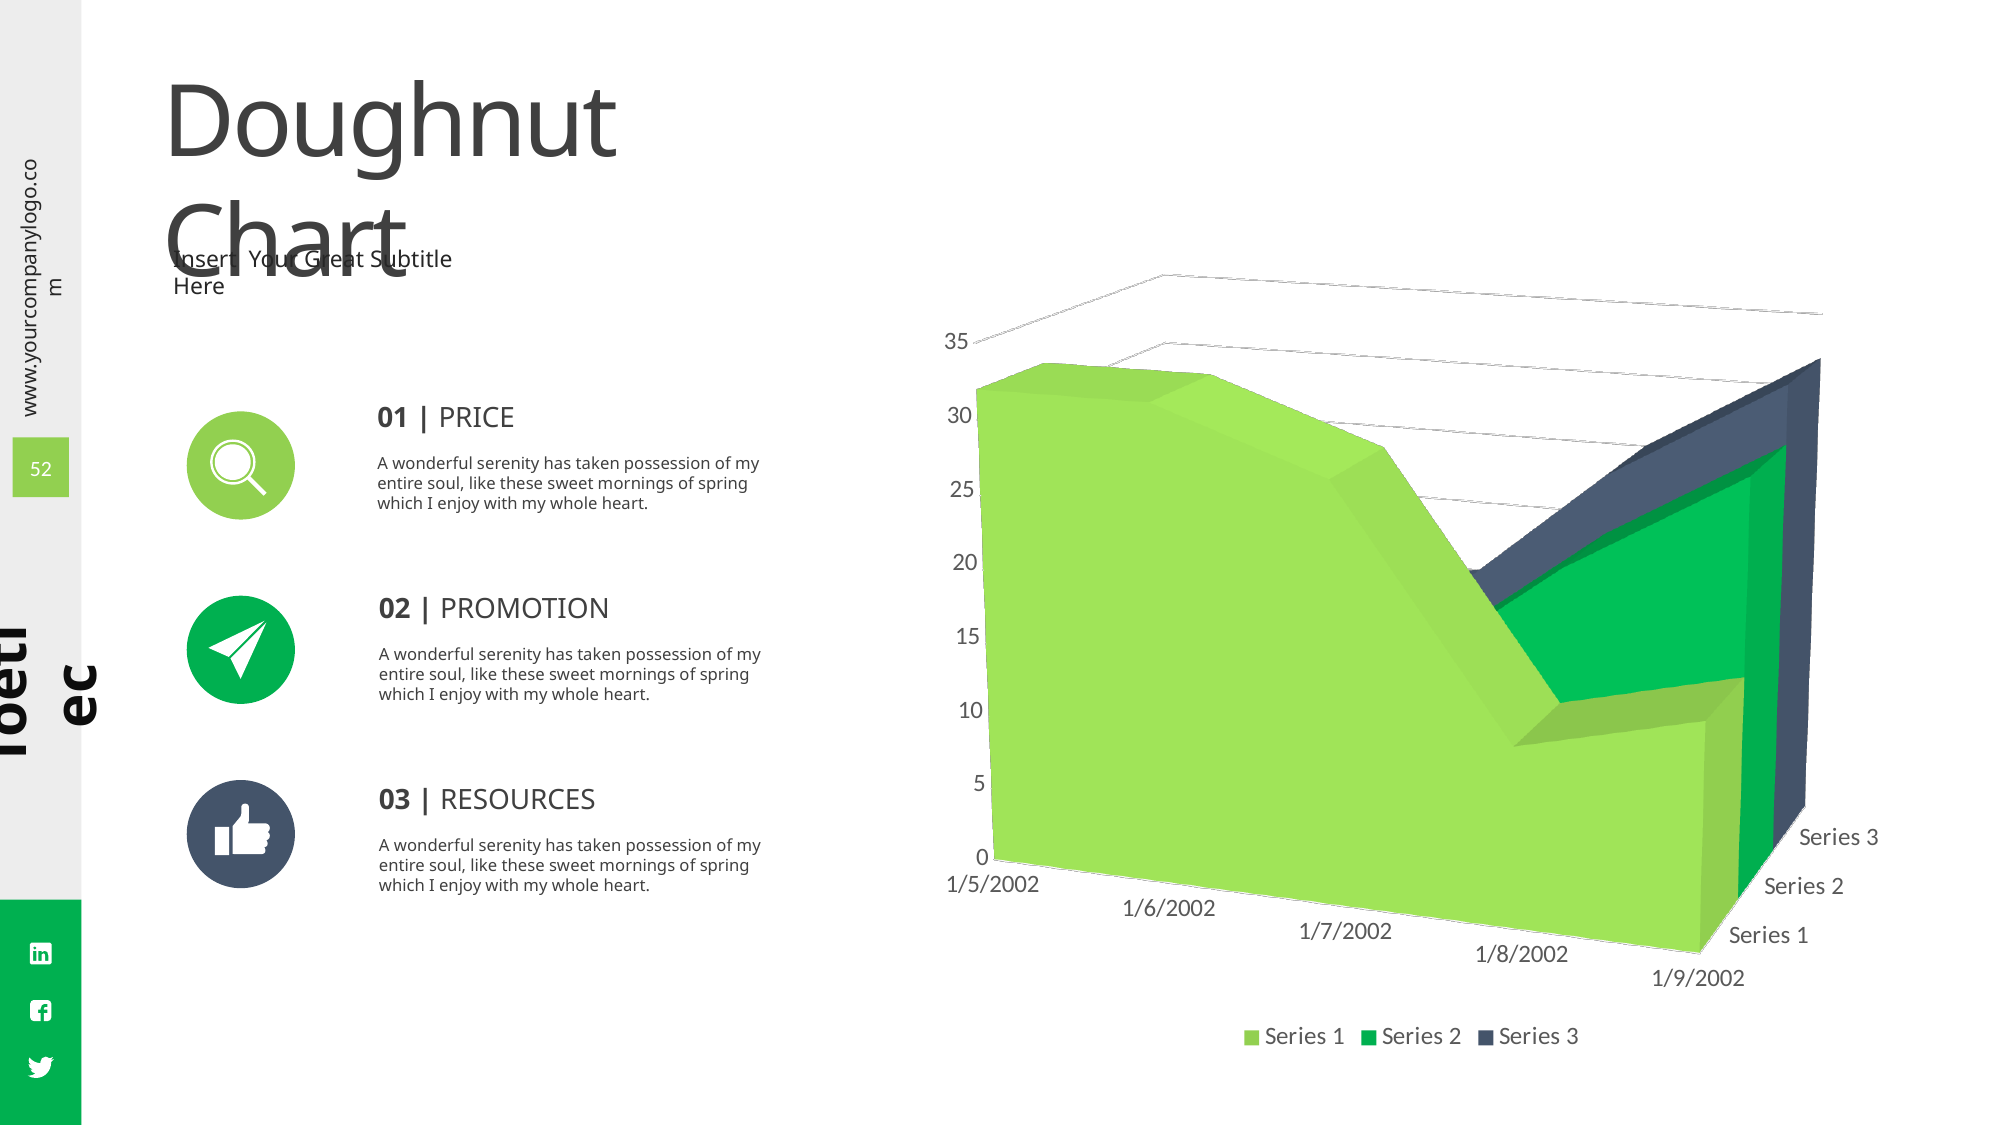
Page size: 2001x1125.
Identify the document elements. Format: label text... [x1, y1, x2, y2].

text_box [185, 778, 296, 890]
text_box 03 | RESOURCES A wonderful serenity has taken possession of my entire soul, like these sweet mornings of spring which I enjoy with my whole heart. [364, 774, 779, 903]
slide_number 52 [12, 437, 69, 498]
chart [902, 258, 1921, 1057]
text_box [185, 410, 296, 521]
text_box Doughnut Chart [147, 116, 677, 236]
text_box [210, 439, 267, 496]
text_box 02 | PROMOTION A wonderful serenity has taken possession of my entire soul, like these sweet mornings of spring which I enjoy with my whole heart. [364, 583, 779, 712]
text_box 01 | PRICE A wonderful serenity has taken possession of my entire soul, like these sweet mornings of spring which I enjoy with my whole heart. [362, 392, 777, 521]
text_box Insert Your Great Subtitle Here [158, 237, 512, 307]
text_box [214, 803, 270, 856]
text_box [185, 594, 296, 705]
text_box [208, 620, 267, 679]
